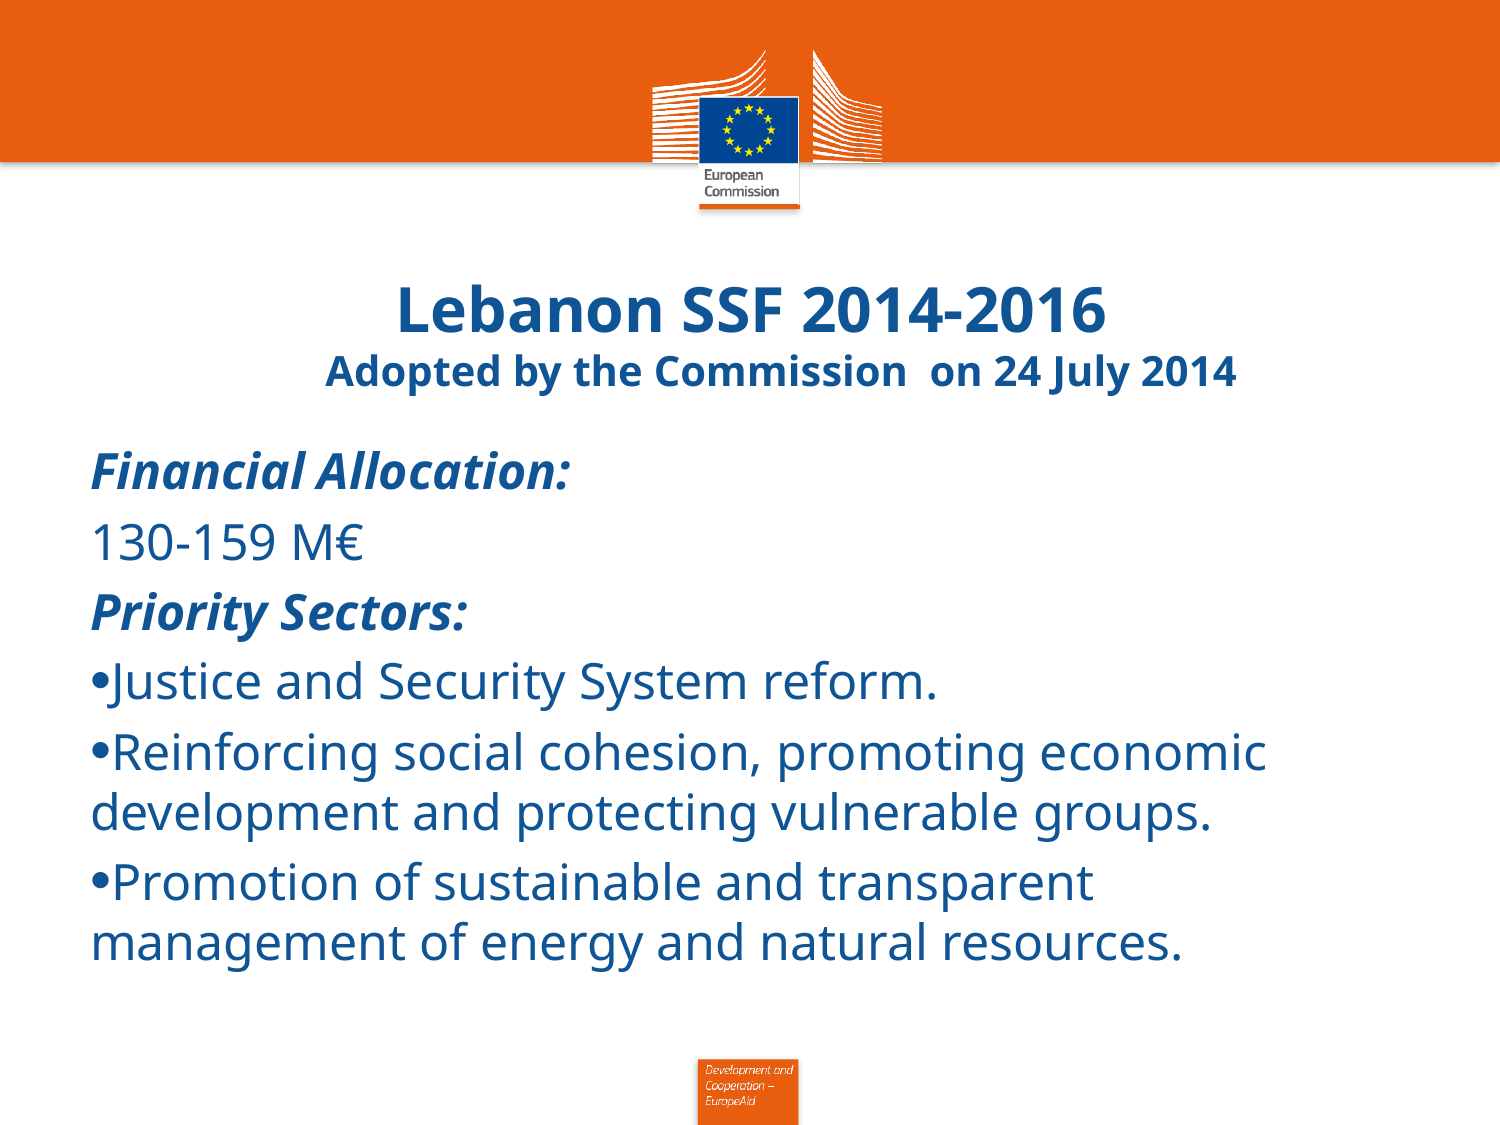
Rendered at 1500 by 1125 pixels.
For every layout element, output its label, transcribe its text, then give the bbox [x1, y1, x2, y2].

title Lebanon SSF 2014-2016 Adopted by the Commission on 24 July 2014 [76, 255, 1428, 410]
picture [615, 50, 882, 255]
picture [698, 1059, 799, 1125]
list Financial Allocation: 130-159 M€ Priority Sectors: Justice and Security System reform. Reinforcing social cohesion, promoting economic development and protecting vulnerable groups. Promotion of sustainable and transparent management of energy and natural resources. [74, 432, 1426, 988]
